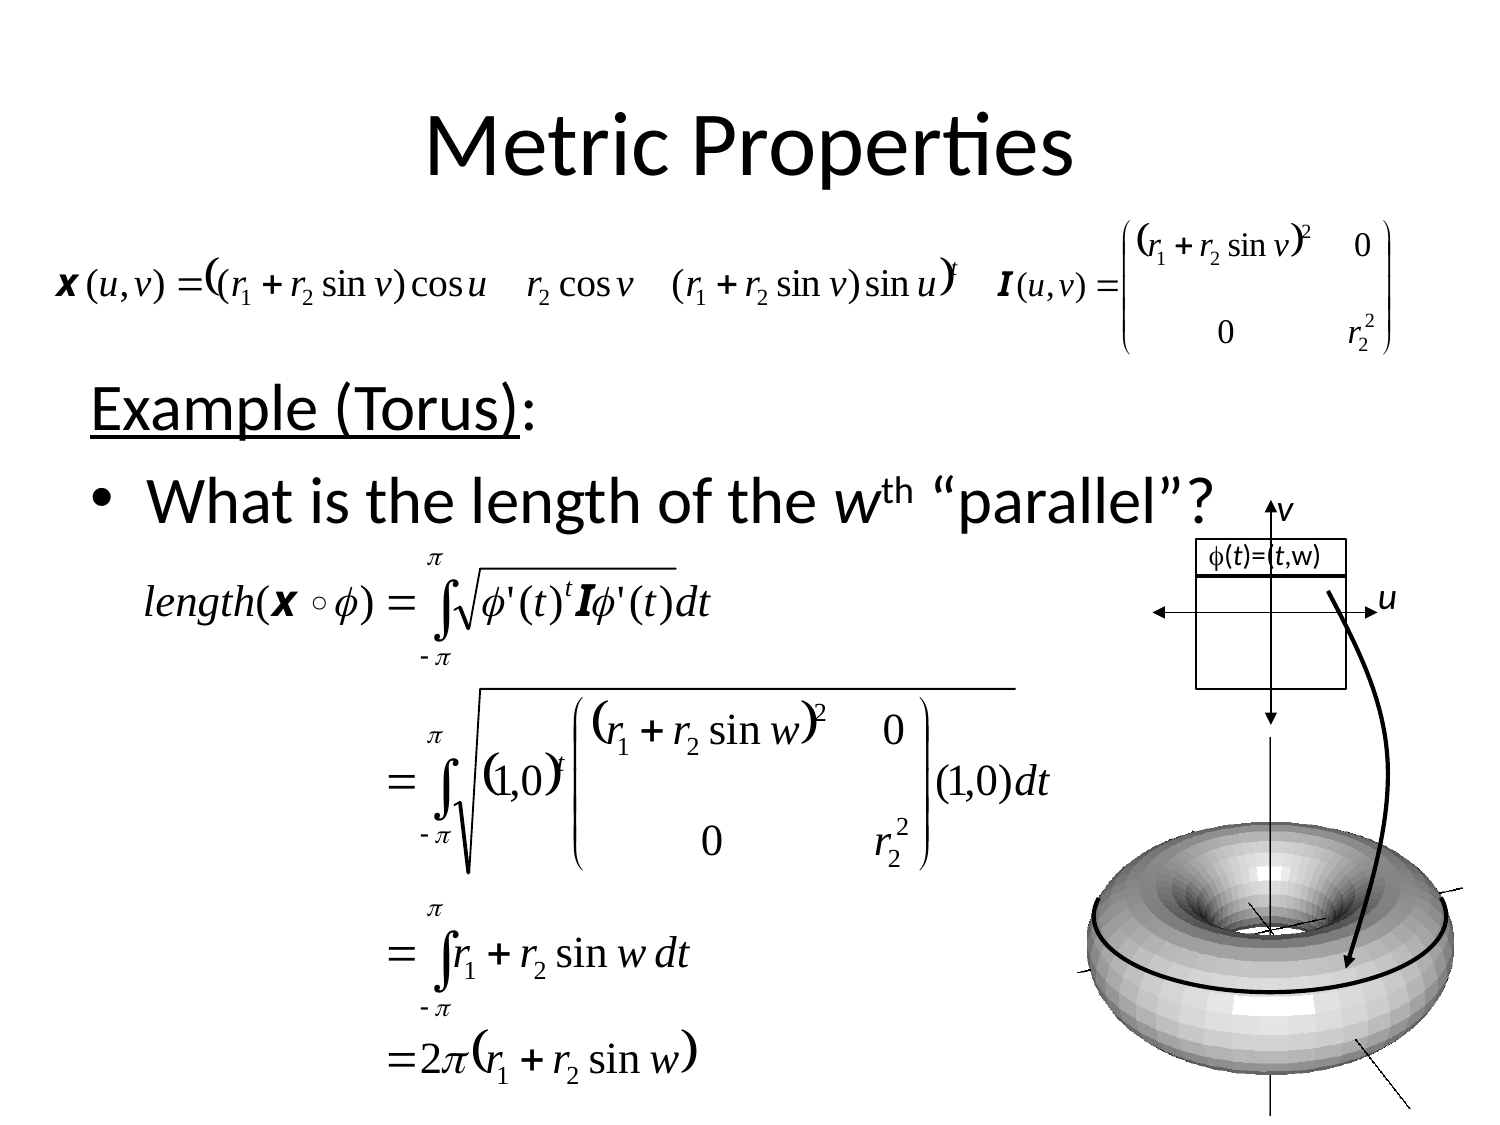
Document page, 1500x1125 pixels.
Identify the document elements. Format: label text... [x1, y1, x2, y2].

text_box [1327, 590, 1340, 611]
text_box [1276, 621, 1332, 691]
text_box [1194, 621, 1266, 691]
text_box (t)=(t,w) [1194, 528, 1261, 537]
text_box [137, 535, 1060, 1095]
title Metric Properties [75, 45, 1425, 233]
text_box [49, 249, 967, 313]
text_box (t)=(t,w) [1309, 528, 1337, 537]
picture [1077, 737, 1463, 1123]
text_box [1194, 537, 1266, 611]
text_box [1276, 581, 1348, 611]
list Example (Torus): What is the length of the wth “parallel”? [75, 262, 1425, 1125]
text_box [1276, 537, 1348, 578]
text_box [995, 212, 1401, 363]
text_box v [1261, 476, 1309, 537]
text_box u [1363, 564, 1413, 625]
text_box [1329, 621, 1386, 735]
